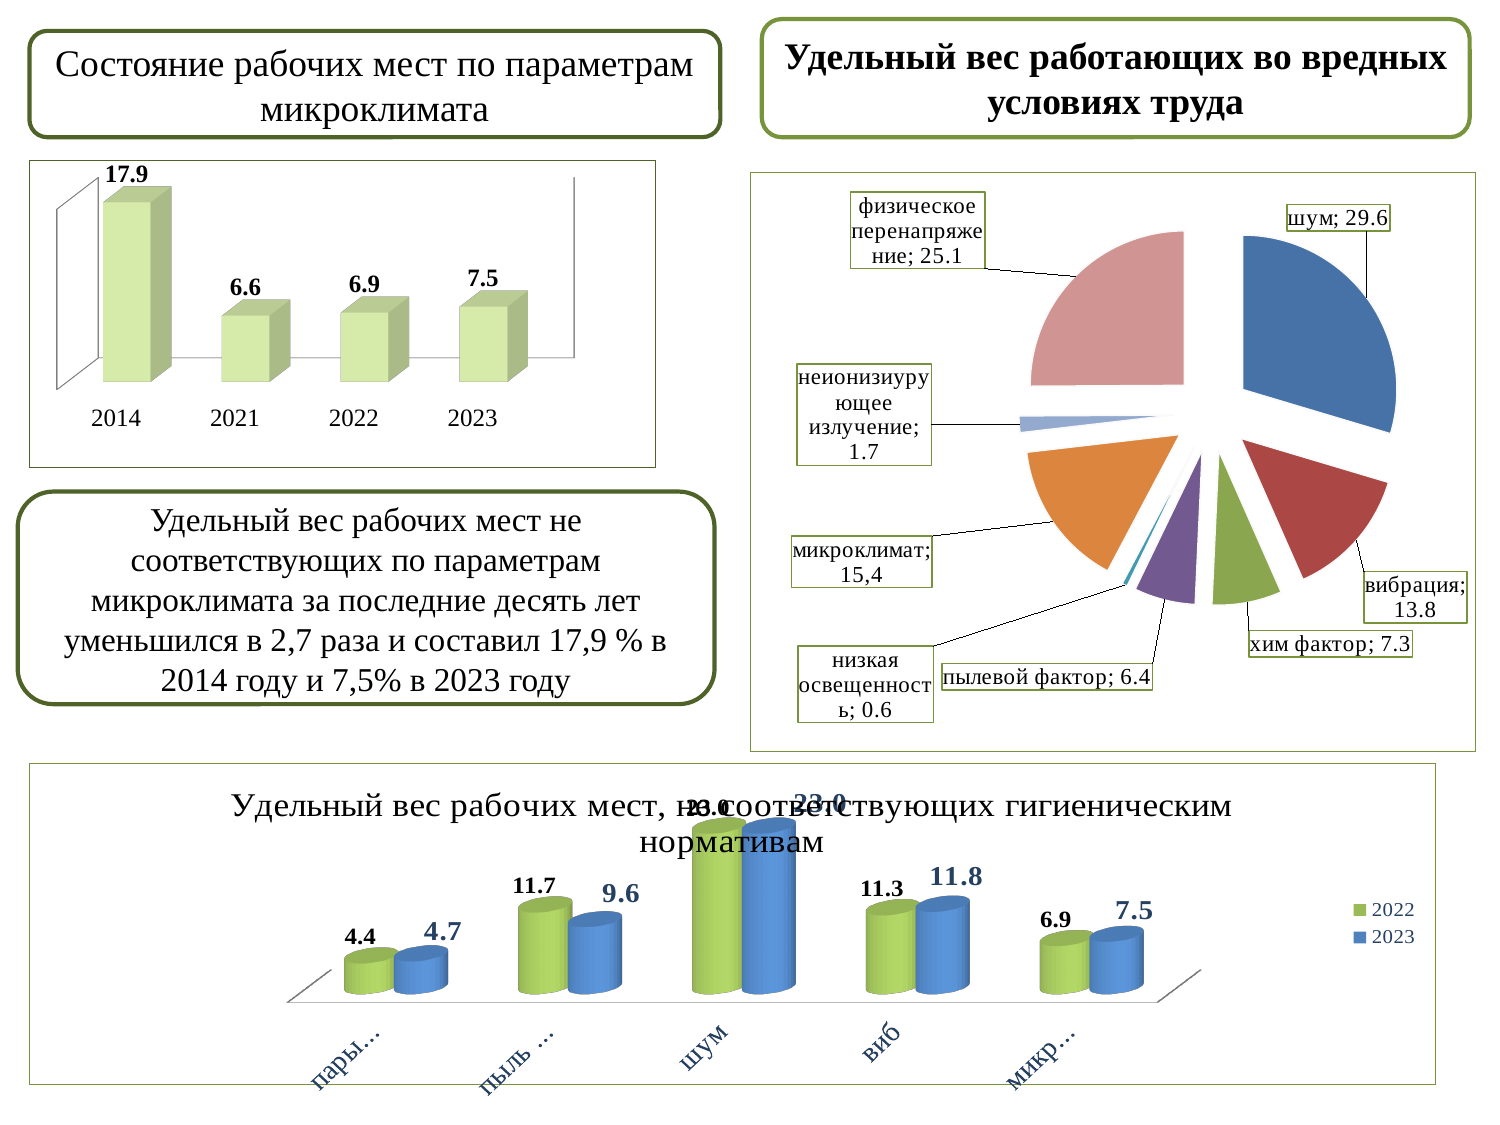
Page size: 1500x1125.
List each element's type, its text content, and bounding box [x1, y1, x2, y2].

text_box Удельный вес рабочих мест не соответствующих по параметрам микроклимата за последние десять лет уменьшился в 2,7 раза и составил 17,9 % в 2014 году и 7,5% в 2023 году [15, 489, 717, 707]
text_box Состояние рабочих мест по параметрам микроклимата [27, 28, 723, 140]
chart [749, 172, 1477, 752]
chart [29, 160, 656, 469]
chart [29, 763, 1436, 1107]
text_box Удельный вес работающих во вредных условиях труда [759, 16, 1472, 140]
